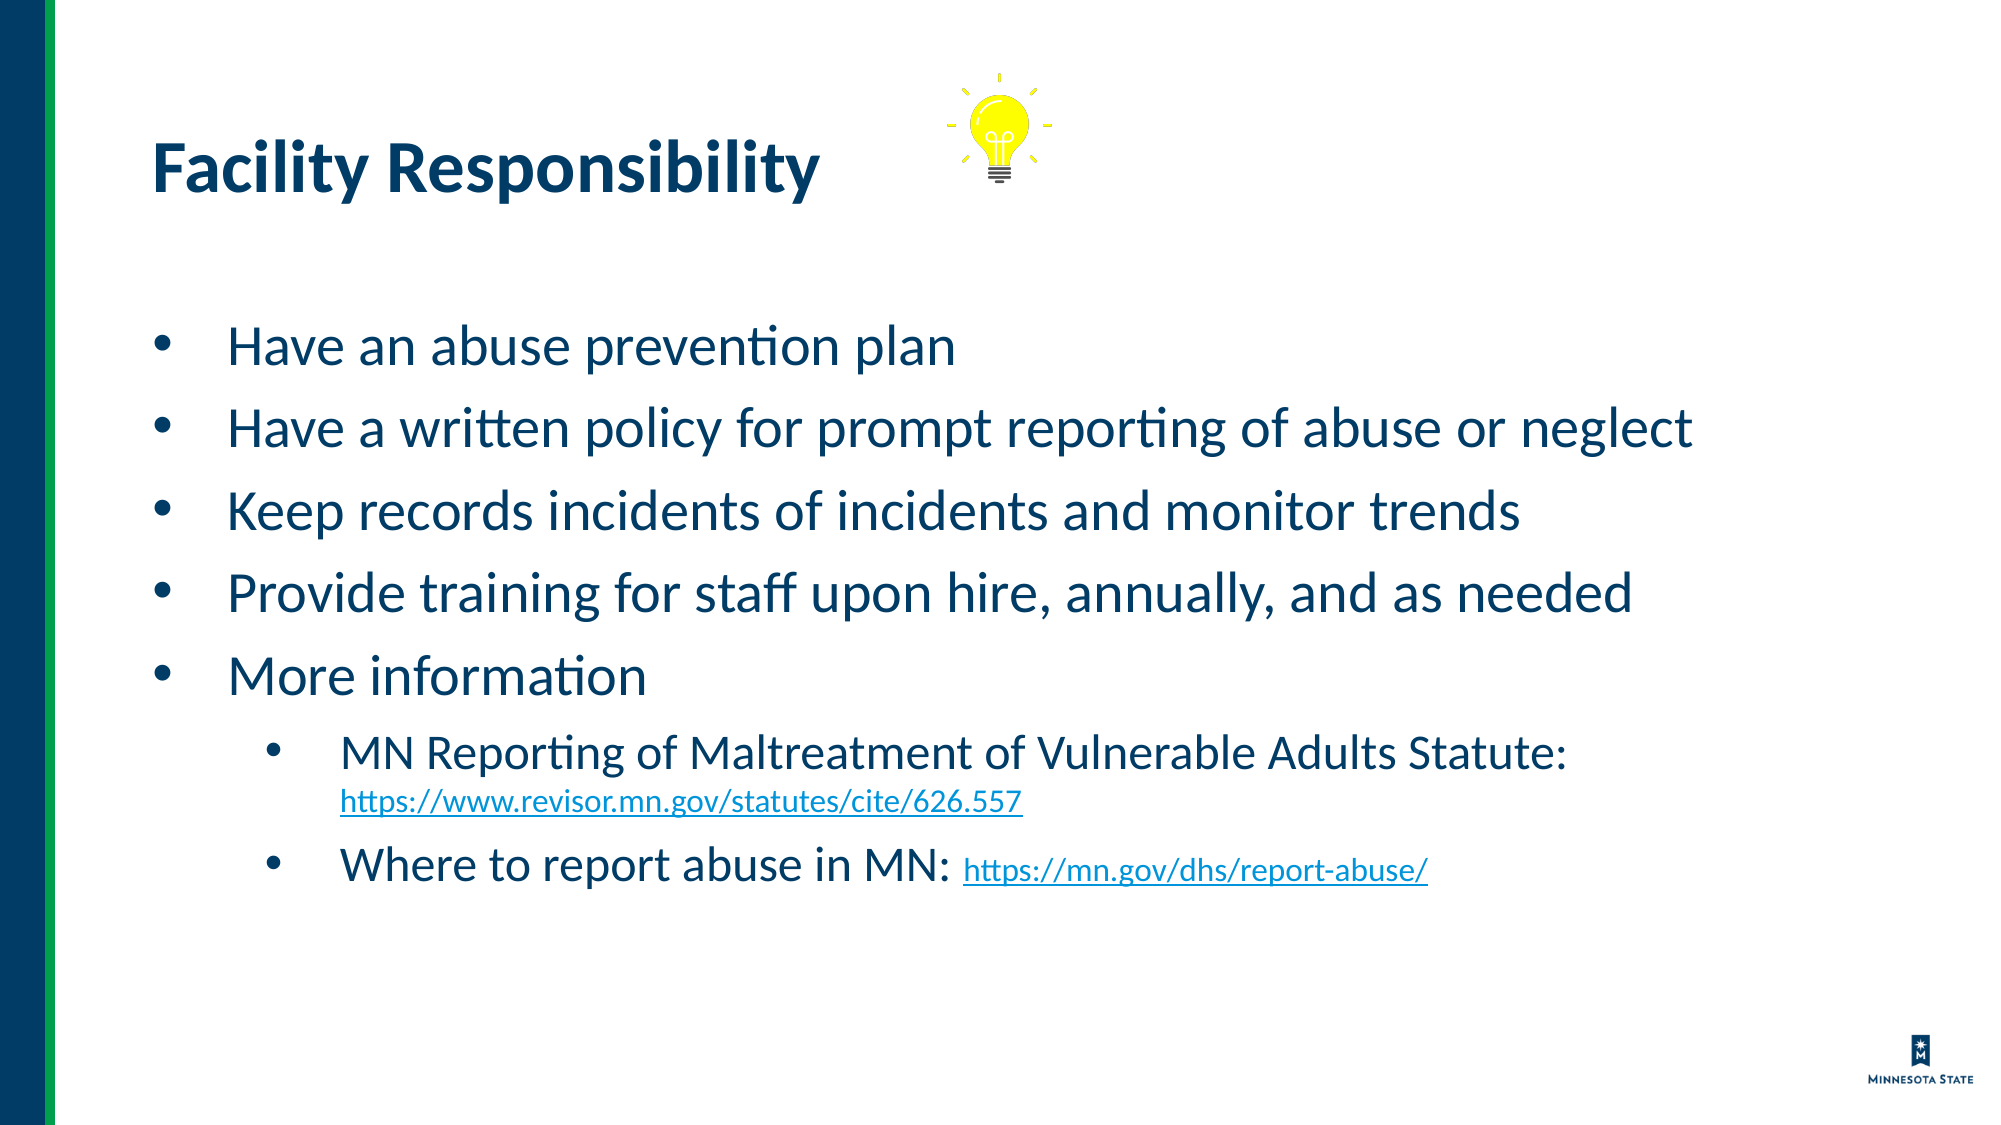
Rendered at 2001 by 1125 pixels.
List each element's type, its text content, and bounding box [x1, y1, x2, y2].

title Facility Responsibility [137, 59, 1863, 278]
picture [918, 44, 1081, 207]
list Have an abuse prevention plan Have a written policy for prompt reporting of abuse or neglect Keep records incidents of incidents and monitor trends Provide training for staff upon hire, annually, and as needed More information MN Reporting of Maltreatment of Vulnerable Adults Statute: https://www.revisor.mn.gov/statutes/cite/626.557 Where to report abuse in MN: https://mn.gov/dhs/report-abuse/ [137, 299, 1863, 1014]
picture [1823, 1028, 2001, 1095]
